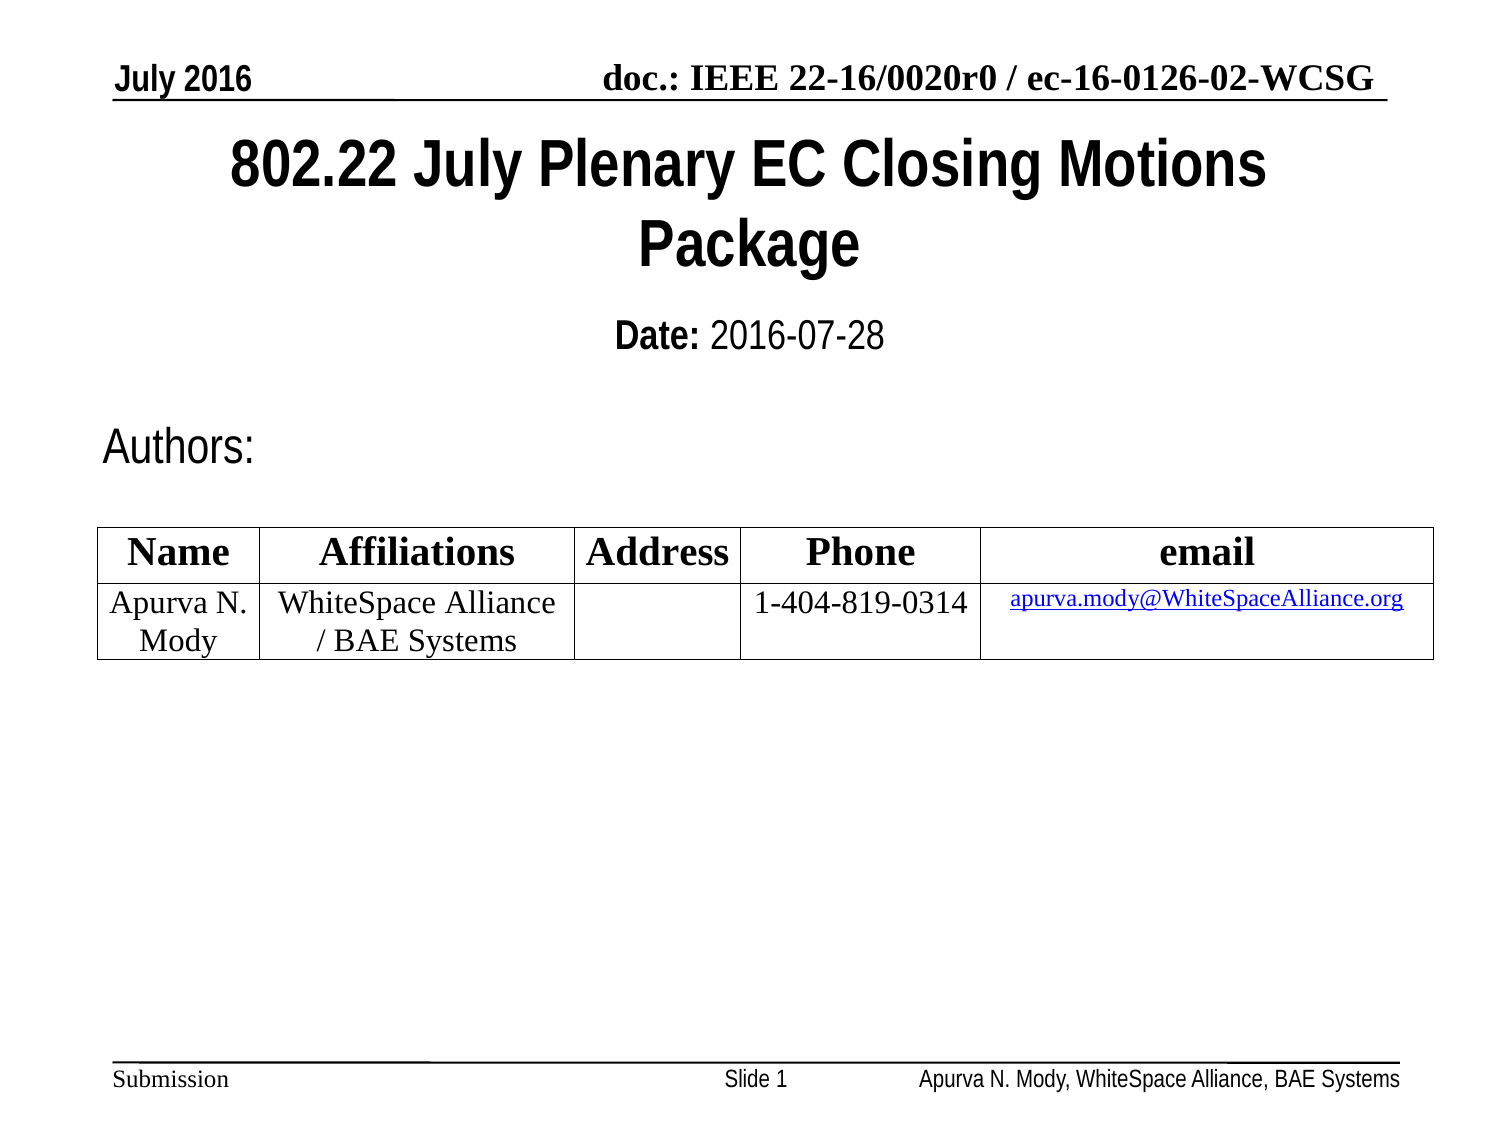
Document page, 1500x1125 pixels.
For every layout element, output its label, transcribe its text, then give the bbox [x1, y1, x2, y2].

slide_number Slide 1 [712, 1061, 800, 1123]
list Date: 2016-07-28 [112, 299, 1388, 366]
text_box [81, 526, 1456, 786]
footer Apurva N. Mody, WhiteSpace Alliance, BAE Systems [902, 1061, 1402, 1093]
title 802.22 July Plenary EC Closing Motions Package [112, 112, 1388, 288]
text_box Authors: [87, 405, 325, 469]
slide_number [114, 54, 540, 100]
